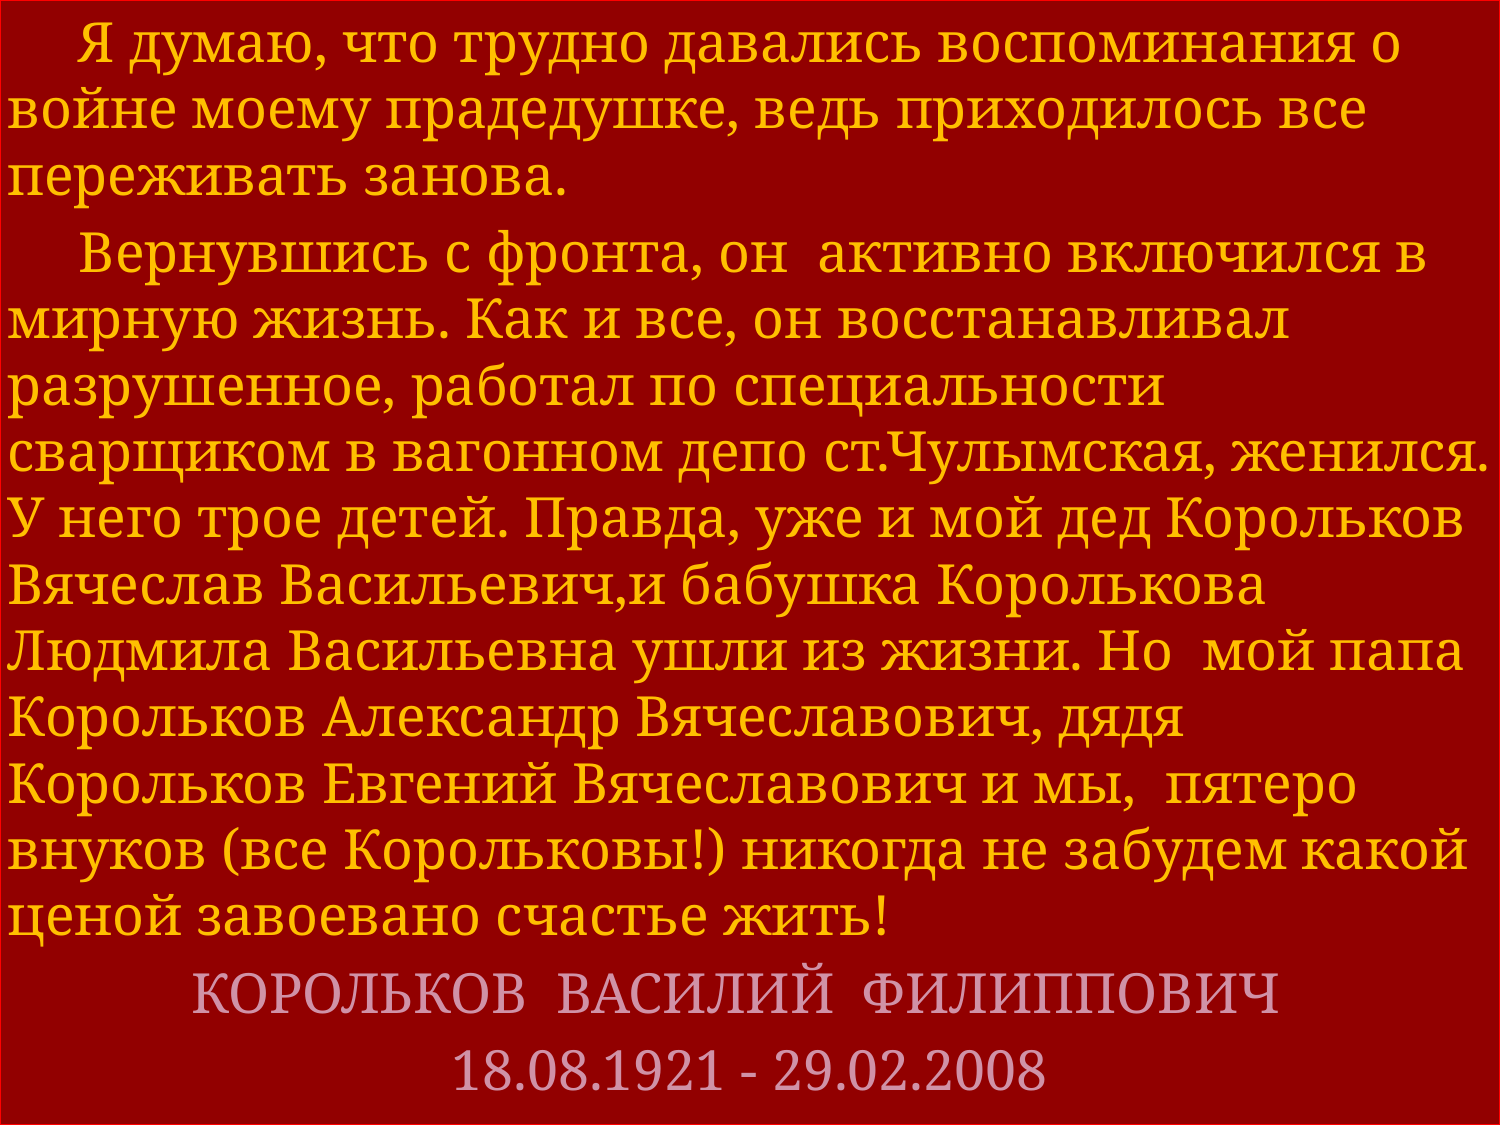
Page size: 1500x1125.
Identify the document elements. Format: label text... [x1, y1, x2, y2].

list Я думаю, что трудно давались воспоминания о войне моему прадедушке, ведь приходилось все переживать занова. Вернувшись с фронта, он активно включился в мирную жизнь. Как и все, он восстанавливал разрушенное, работал по специальности сварщиком в вагонном депо ст.Чулымская, женился. У него трое детей. Правда, уже и мой дед Корольков Вячеслав Васильевич,и бабушка Королькова Людмила Васильевна ушли из жизни. Но мой папа Корольков Александр Вячеславович, дядя Корольков Евгений Вячеславович и мы, пятеро внуков (все Корольковы!) никогда не забудем какой ценой завоевано счастье жить! КОРОЛЬКОВ ВАСИЛИЙ ФИЛИППОВИЧ 18.08.1921 - 29.02.2008 [0, 0, 1500, 1125]
